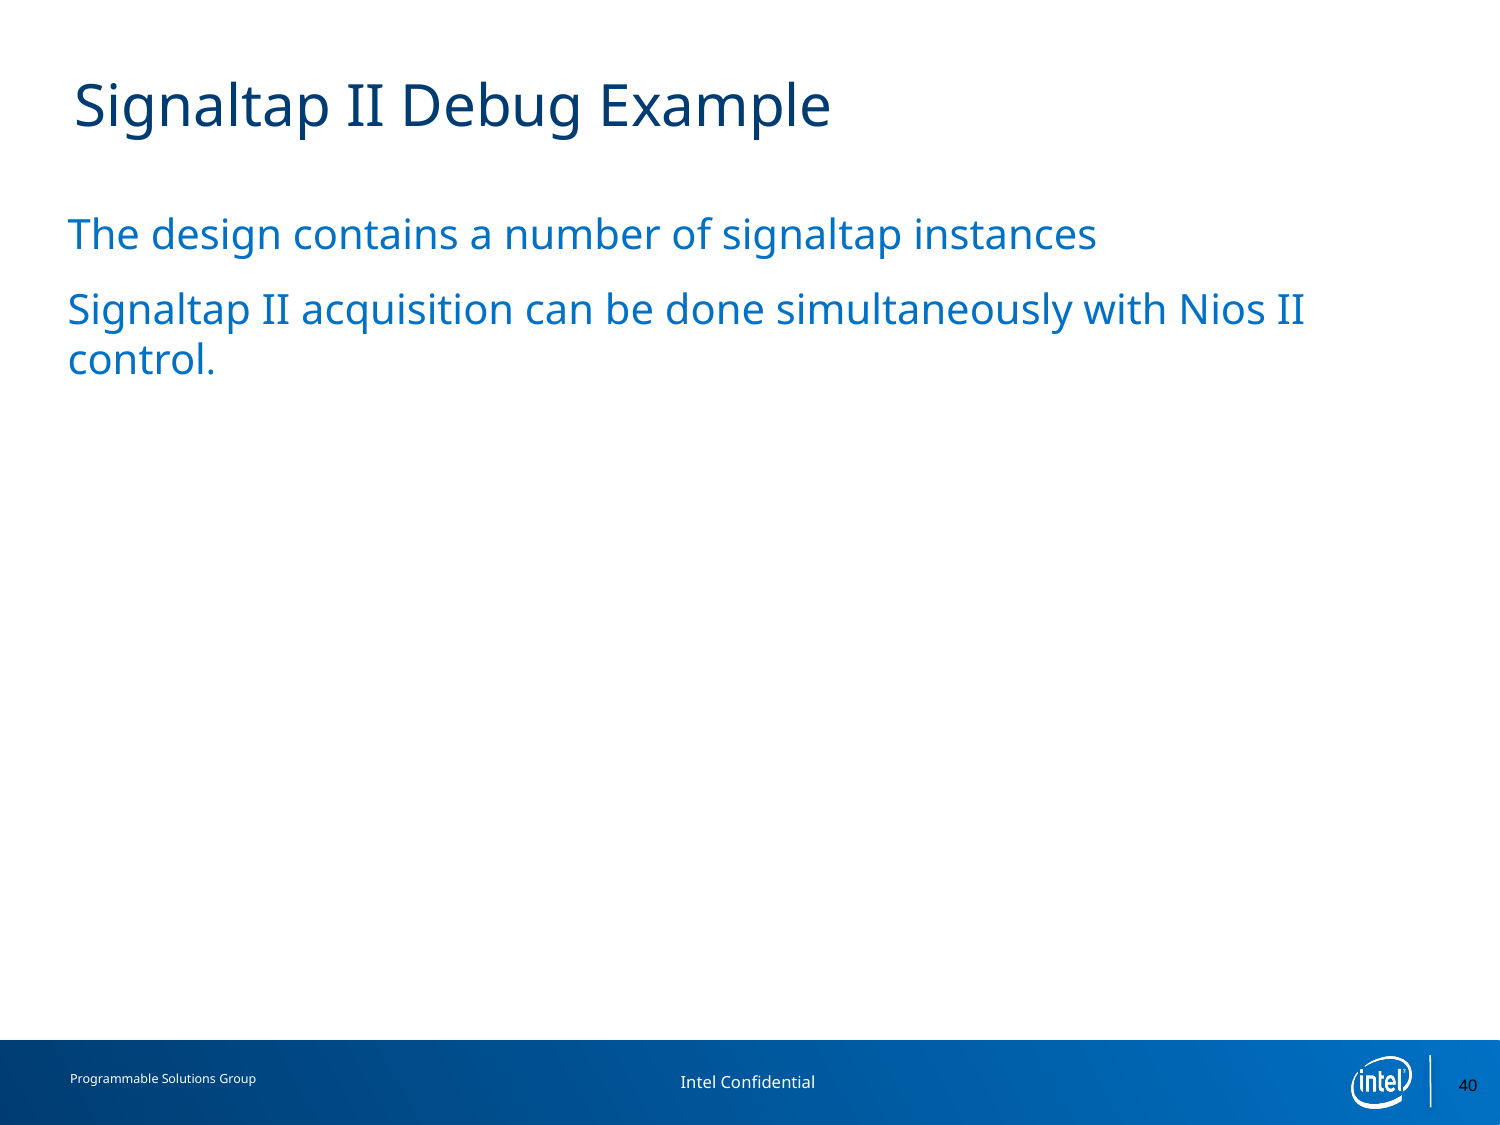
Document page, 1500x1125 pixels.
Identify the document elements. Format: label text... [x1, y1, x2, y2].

list The design contains a number of signaltap instances Signaltap II acquisition can be done simultaneously with Nios II control. [67, 208, 1463, 1033]
slide_number 40 [1127, 1055, 1478, 1116]
title Signaltap II Debug Example [74, 67, 1425, 208]
